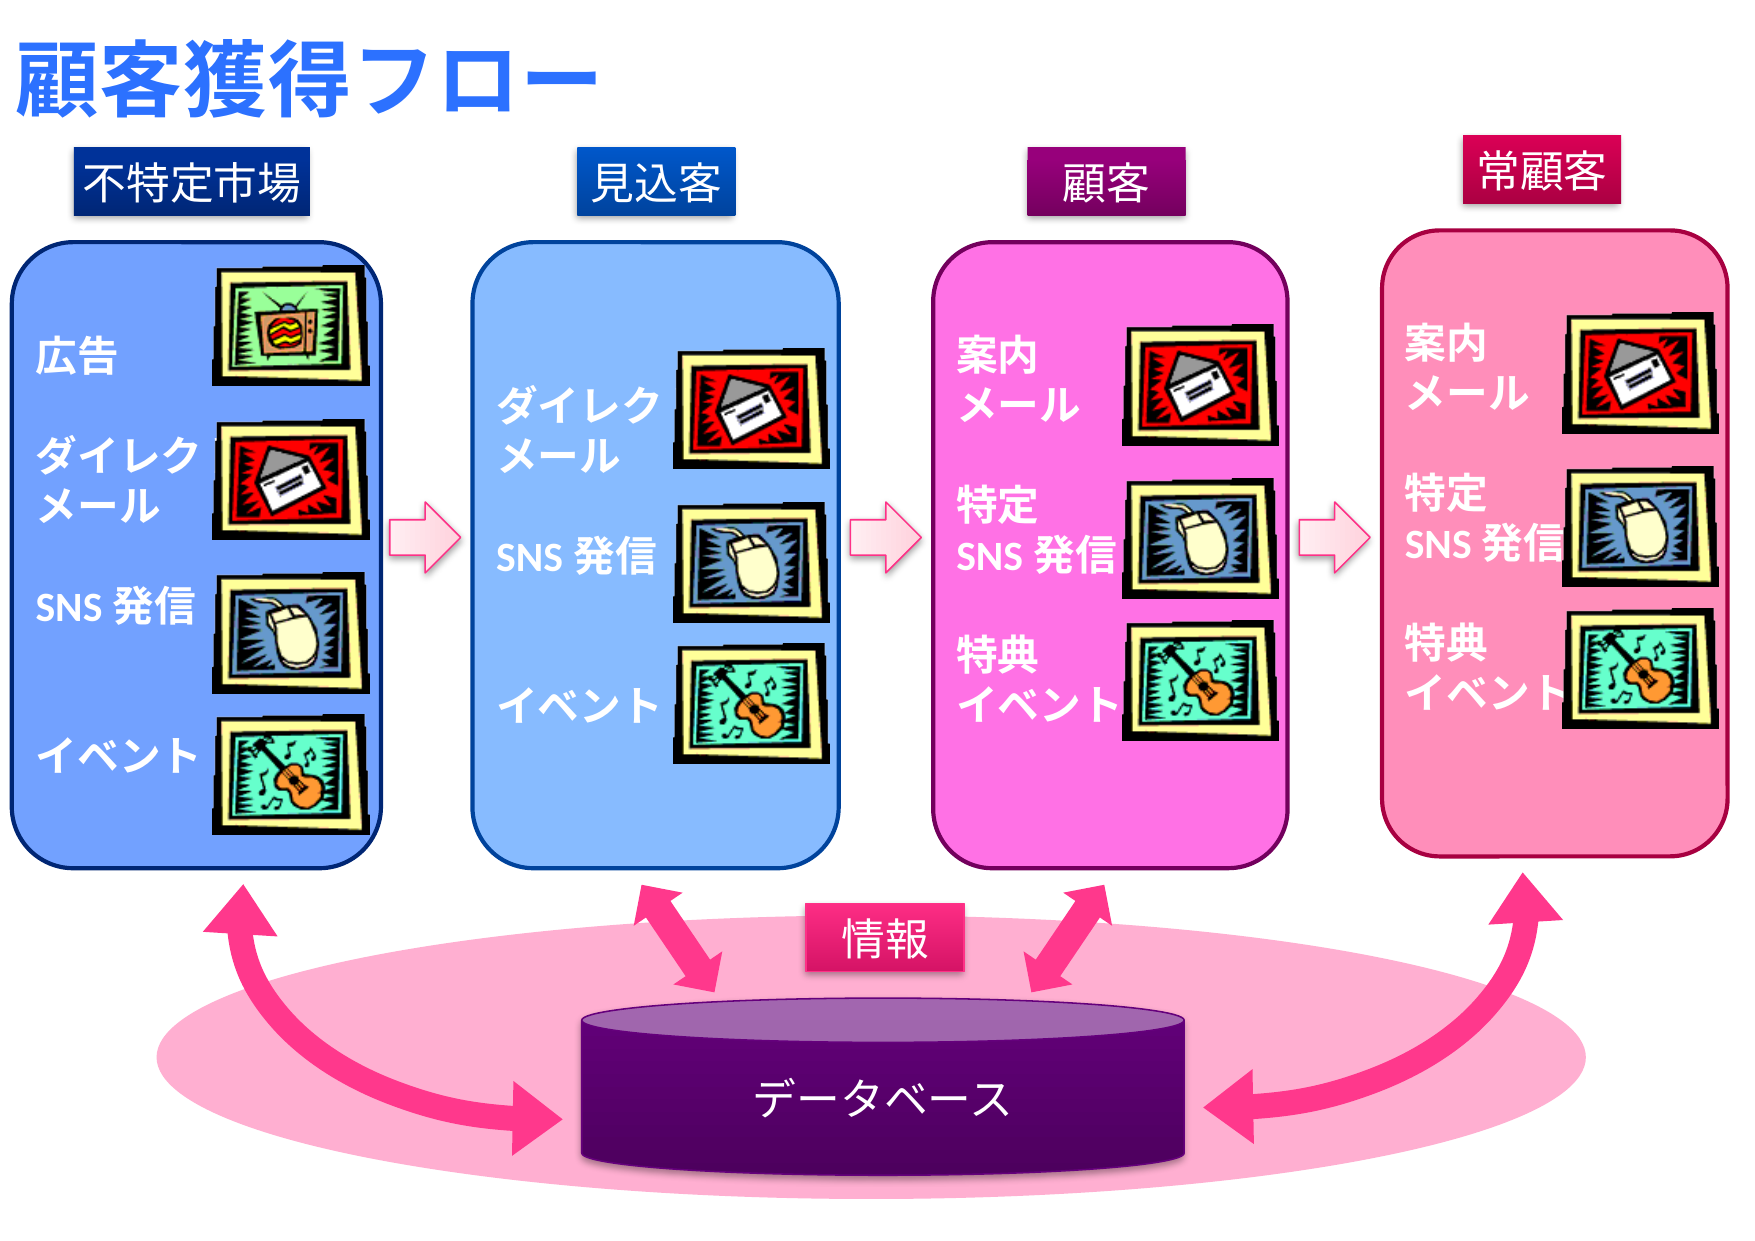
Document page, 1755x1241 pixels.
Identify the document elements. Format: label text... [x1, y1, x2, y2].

text_box ダイレクト メール SNS発信 イベント [470, 240, 841, 871]
picture [1561, 608, 1719, 729]
text_box 情報 [805, 903, 965, 972]
text_box [1203, 872, 1531, 1114]
text_box 案内 メール 特定 SNS発信 特典 イベント [1379, 228, 1730, 859]
picture [1561, 466, 1719, 588]
text_box 広告 ダイレクト メール SNS発信 イベント [9, 240, 384, 871]
text_box [154, 914, 1588, 1202]
text_box 不特定市場 [73, 147, 310, 216]
picture [212, 714, 370, 836]
picture [212, 419, 370, 540]
picture [1121, 324, 1279, 446]
picture [1561, 312, 1719, 434]
picture [672, 643, 830, 765]
text_box データベース [580, 997, 1185, 1177]
text_box [1298, 501, 1371, 574]
picture [672, 501, 830, 623]
text_box 顧客 [1027, 147, 1186, 216]
text_box [631, 882, 725, 995]
picture [672, 348, 830, 469]
text_box [388, 501, 462, 574]
text_box 見込客 [577, 147, 736, 216]
picture [1121, 478, 1279, 599]
picture [1121, 619, 1279, 741]
text_box 顧客獲得フロー [0, 19, 620, 135]
text_box 常顧客 [1463, 135, 1622, 204]
text_box [1021, 882, 1115, 995]
text_box [235, 884, 563, 1126]
text_box [849, 501, 922, 574]
picture [212, 572, 370, 694]
picture [212, 265, 370, 387]
text_box 案内 メール 特定 SNS発信 特典 イベント [931, 240, 1290, 871]
